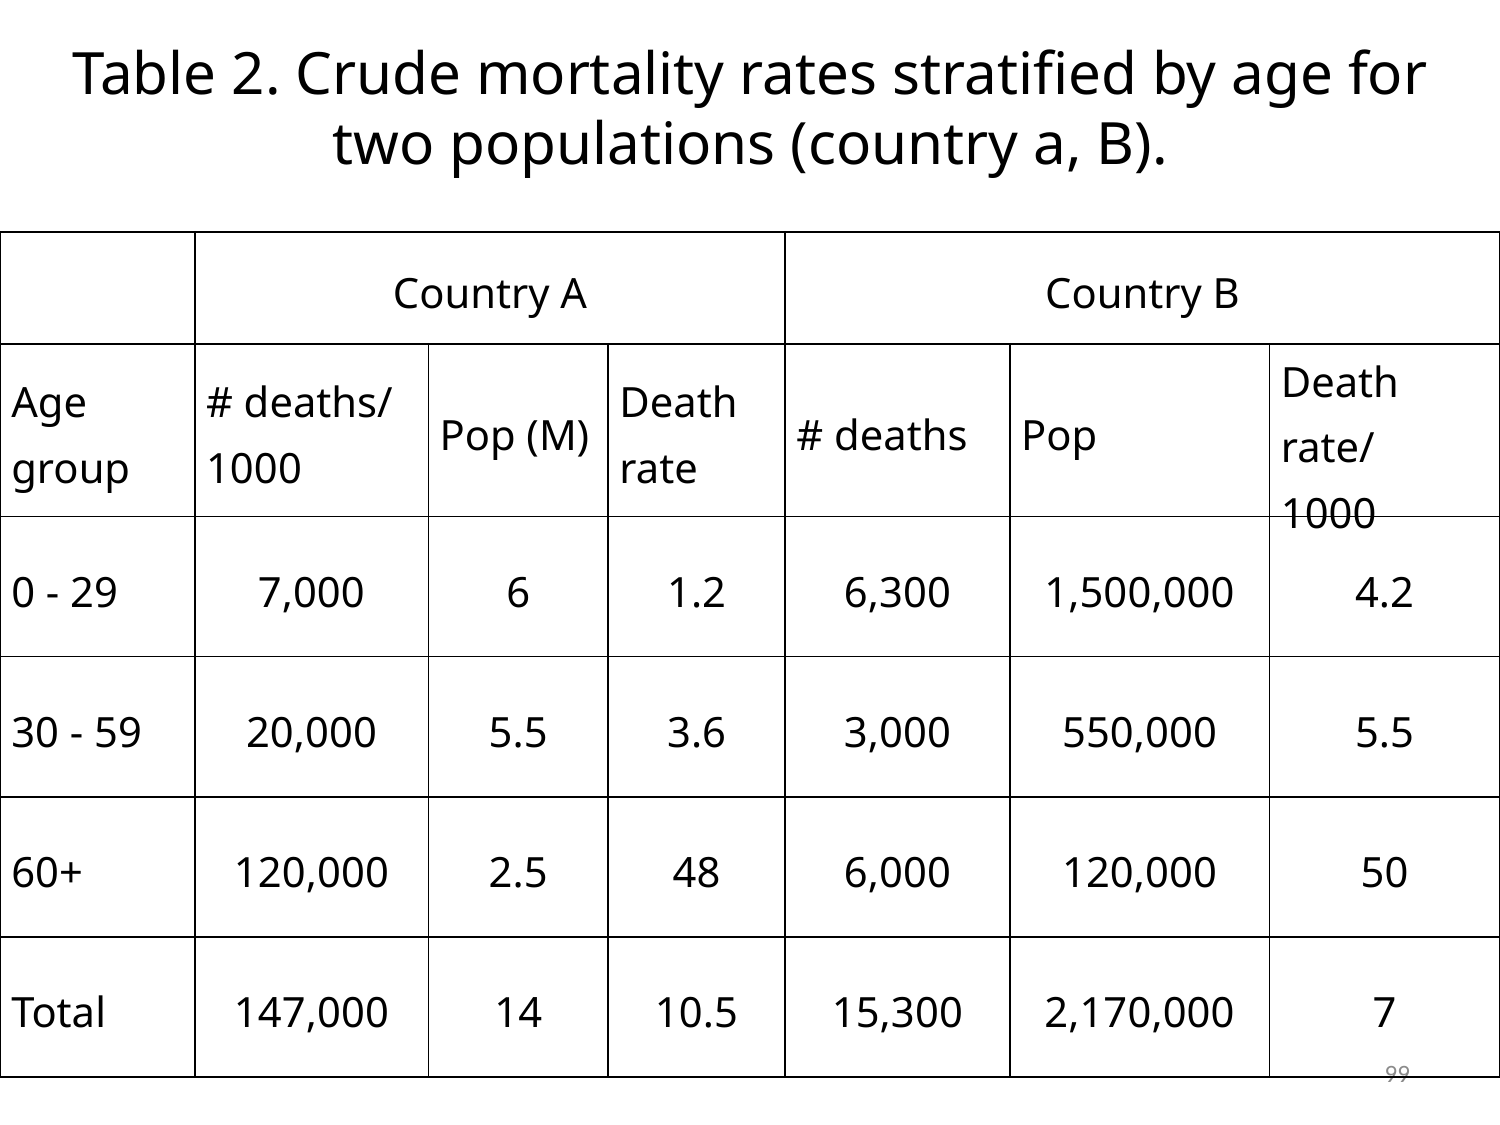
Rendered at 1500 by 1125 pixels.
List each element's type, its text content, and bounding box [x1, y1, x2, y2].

table_cell Pop (M) [429, 345, 607, 516]
table_cell Death rate/ 1000 [1270, 345, 1499, 516]
table_cell 20,000 [196, 657, 428, 796]
table_cell Pop [1011, 345, 1269, 516]
table_cell 0 - 29 [1, 517, 194, 656]
table_cell 7 [1270, 938, 1499, 1076]
table_cell 550,000 [1011, 657, 1269, 796]
table_cell 5.5 [429, 657, 607, 796]
table_cell 15,300 [786, 938, 1009, 1076]
table_cell 60+ [1, 798, 194, 936]
table_cell 48 [609, 798, 784, 936]
table_cell 120,000 [1011, 798, 1269, 936]
table_cell 2,170,000 [1011, 938, 1269, 1076]
table_cell 120,000 [196, 798, 428, 936]
table_cell 50 [1270, 798, 1499, 936]
table_header [1, 233, 194, 343]
table_cell 2.5 [429, 798, 607, 936]
table_cell 147,000 [196, 938, 428, 1076]
slide_number 99 [1074, 1078, 1425, 1103]
table_cell 1.2 [609, 517, 784, 656]
table_cell 6 [429, 517, 607, 656]
table_cell 30 - 59 [1, 657, 194, 796]
table_cell Total [1, 938, 194, 1076]
table_cell 1,500,000 [1011, 517, 1269, 656]
table_cell 6,300 [786, 517, 1009, 656]
text_box Table 2. Crude mortality rates stratified by age for two populations (country a, B). [41, 28, 1459, 184]
table_cell 14 [429, 938, 607, 1076]
table_cell # deaths [786, 345, 1009, 516]
table_cell # deaths/ 1000 [196, 345, 428, 516]
table_cell 7,000 [196, 517, 428, 656]
table_cell 3,000 [786, 657, 1009, 796]
table_header Country A [196, 233, 784, 343]
table_cell 5.5 [1270, 657, 1499, 796]
table_header Country B [786, 233, 1499, 343]
table_cell 4.2 [1270, 517, 1499, 656]
table_cell 6,000 [786, 798, 1009, 936]
table_cell Death rate [609, 345, 784, 516]
table_cell 3.6 [609, 657, 784, 796]
table_cell Age group [1, 345, 194, 516]
table_cell 10.5 [609, 938, 784, 1076]
